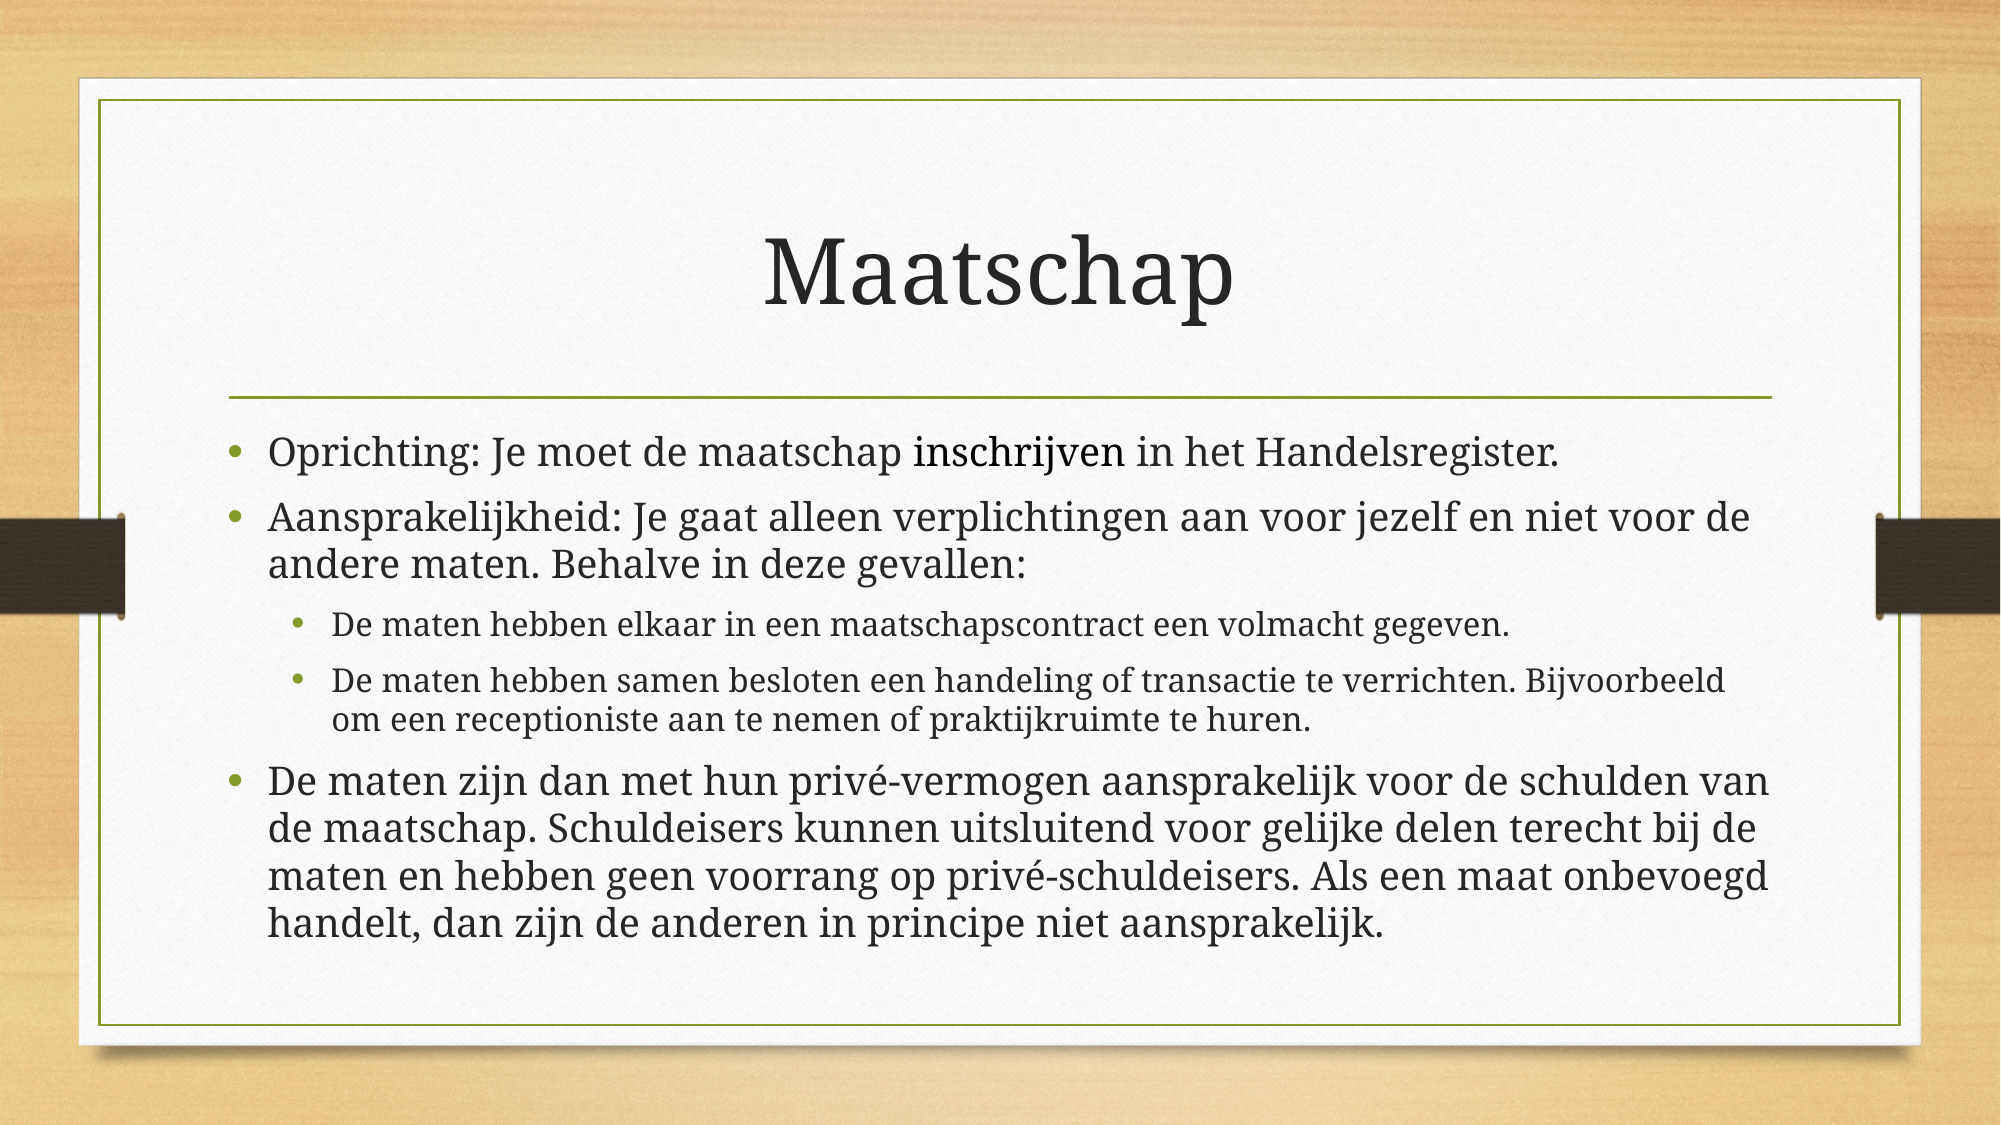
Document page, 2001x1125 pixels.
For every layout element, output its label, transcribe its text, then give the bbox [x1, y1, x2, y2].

title Maatschap [212, 161, 1788, 375]
list Oprichting: Je moet de maatschap inschrijven in het Handelsregister. Aansprakelijkheid: Je gaat alleen verplichtingen aan voor jezelf en niet voor de andere maten. Behalve in deze gevallen: De maten hebben elkaar in een maatschapscontract een volmacht gegeven. De maten hebben samen besloten een handeling of transactie te verrichten. Bijvoorbeeld om een receptioniste aan te nemen of praktijkruimte te huren. De maten zijn dan met hun privé-vermogen aansprakelijk voor de schulden van de maatschap. Schuldeisers kunnen uitsluitend voor gelijke delen terecht bij de maten en hebben geen voorrang op privé-schuldeisers. Als een maat onbevoegd handelt, dan zijn de anderen in principe niet aansprakelijk. [212, 419, 1788, 964]
picture [0, 0, 2001, 1125]
